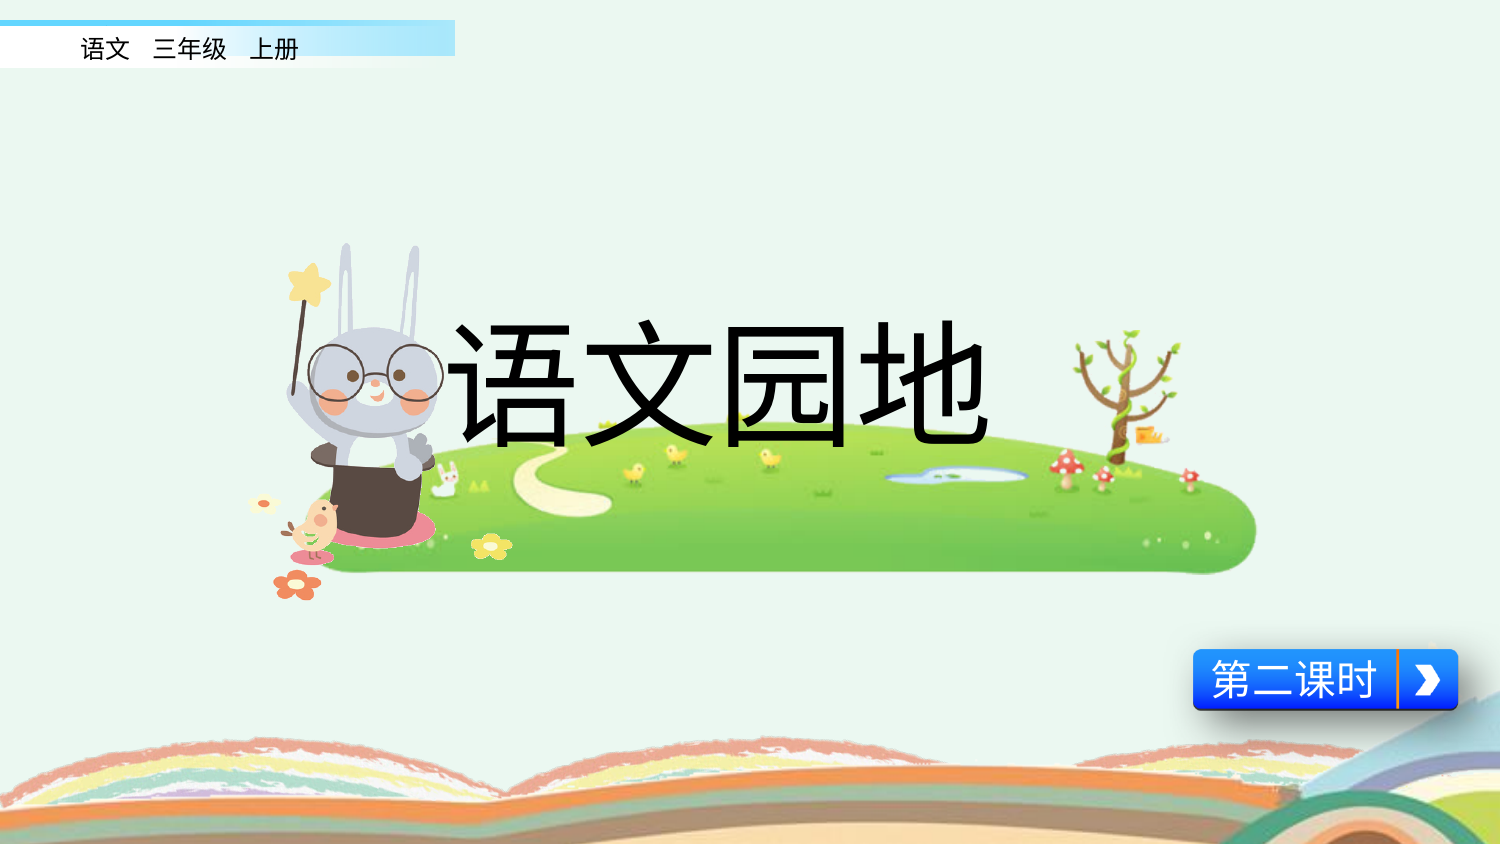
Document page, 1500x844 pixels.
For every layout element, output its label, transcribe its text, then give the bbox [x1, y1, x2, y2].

picture [0, 202, 1500, 844]
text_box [1191, 646, 1459, 713]
text_box 语文 三年级 上册 [43, 26, 315, 71]
text_box 语文园地 [594, 291, 1199, 328]
text_box [0, 24, 451, 69]
